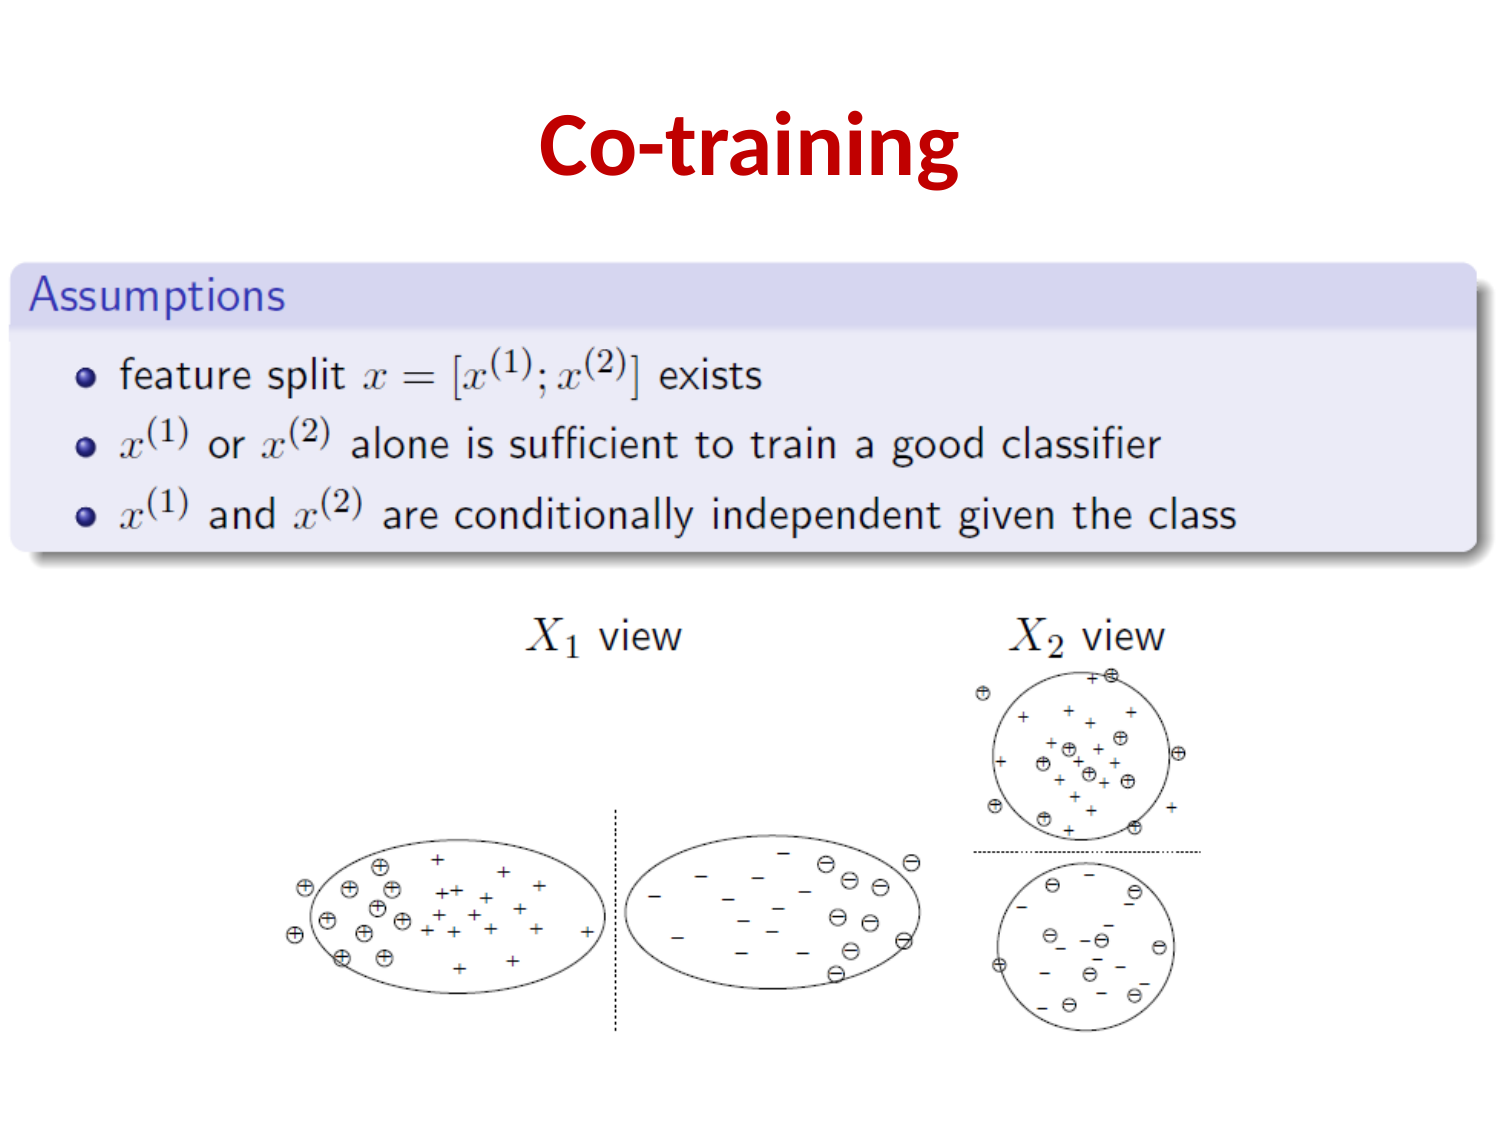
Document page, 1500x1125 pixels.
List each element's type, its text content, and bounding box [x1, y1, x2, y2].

picture [0, 239, 1500, 1088]
title Co-training [75, 45, 1425, 233]
